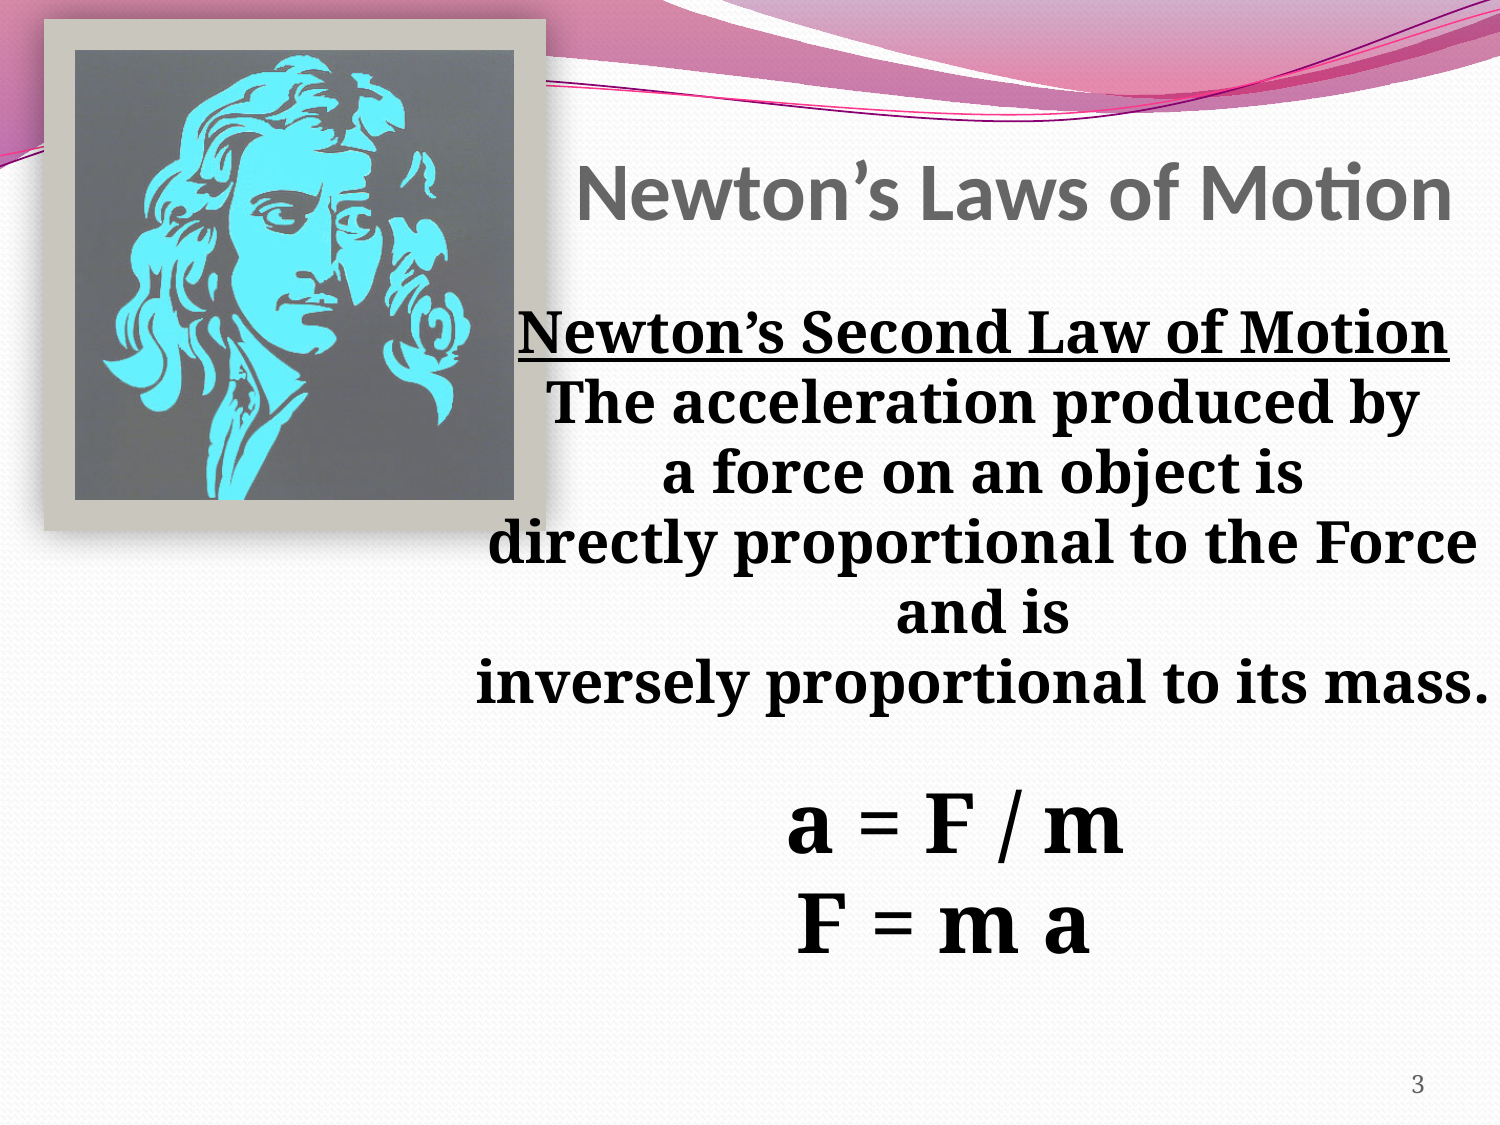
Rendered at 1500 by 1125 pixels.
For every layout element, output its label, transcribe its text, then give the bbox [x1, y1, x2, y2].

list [74, 49, 515, 501]
text_box Newton’s Second Law of Motion The acceleration produced by a force on an object is directly proportional to the Force and is inversely proportional to its mass. [461, 287, 1500, 723]
slide_number 3 [1299, 1042, 1425, 1103]
text_box a = F / m F = m a [770, 762, 1141, 978]
title Newton’s Laws of Motion [574, 49, 1476, 238]
